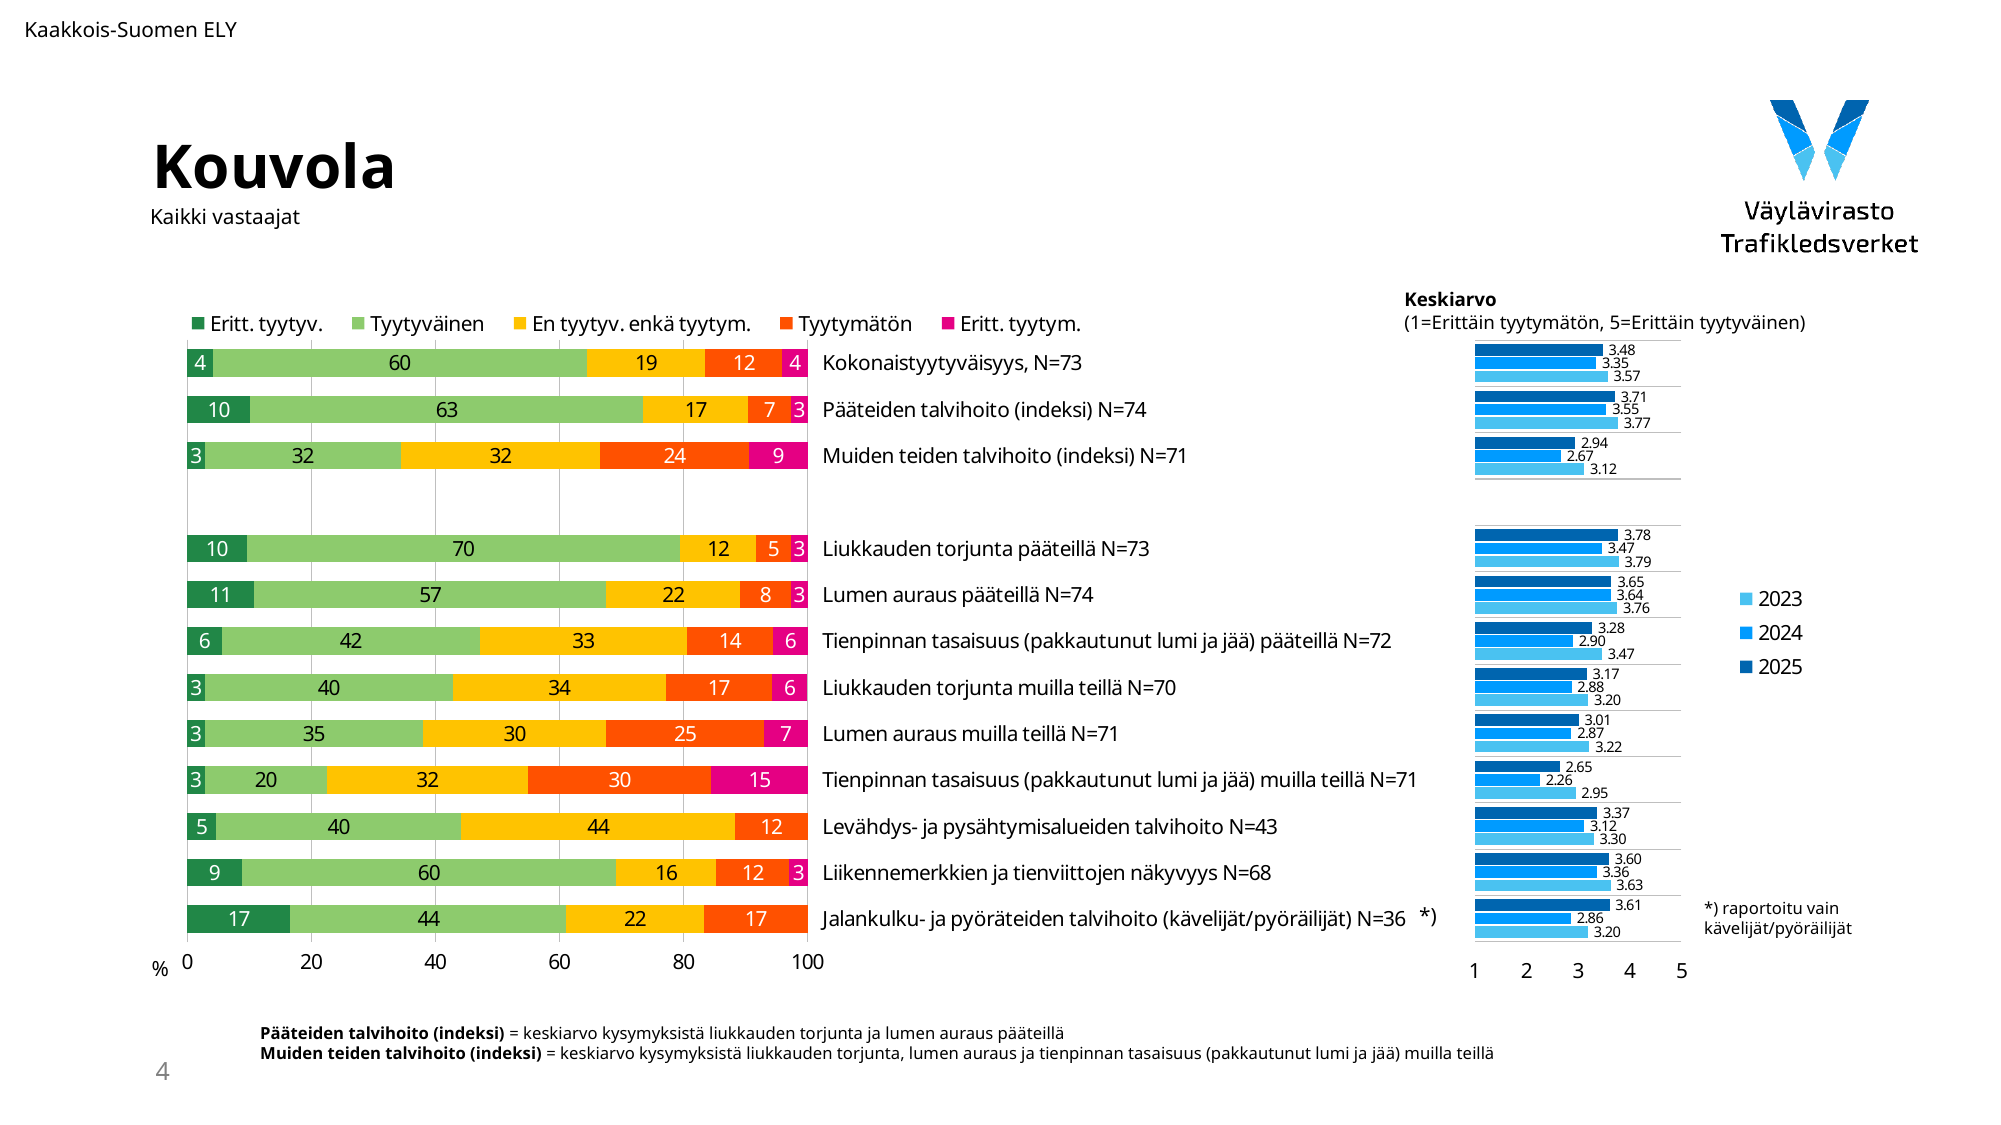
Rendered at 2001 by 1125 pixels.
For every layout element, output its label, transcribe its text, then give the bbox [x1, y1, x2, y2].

text_box Kaikki vastaajat [135, 196, 315, 237]
title Kouvola [137, 59, 1555, 278]
text_box *) raportoitu vain kävelijät/pyöräilijät [1822, 890, 1868, 945]
picture [1682, 62, 1958, 292]
text_box Keskiarvo (1=Erittäin tyytymätön, 5=Erittäin tyytyväinen) [1389, 280, 1826, 341]
text_box Pääteiden talvihoito (indeksi) = keskiarvo kysymyksistä liukkauden torjunta ja lumen auraus pääteillä Muiden teiden talvihoito (indeksi) = keskiarvo kysymyksistä liukkauden torjunta, lumen auraus ja tienpinnan tasaisuus (pakkautunut lumi ja jää) muilla teillä [245, 1015, 1520, 1094]
text_box Kaakkois-Suomen ELY [9, 9, 252, 50]
text_box % [136, 948, 184, 989]
footer [0, 1042, 675, 1103]
chart [168, 281, 1822, 985]
